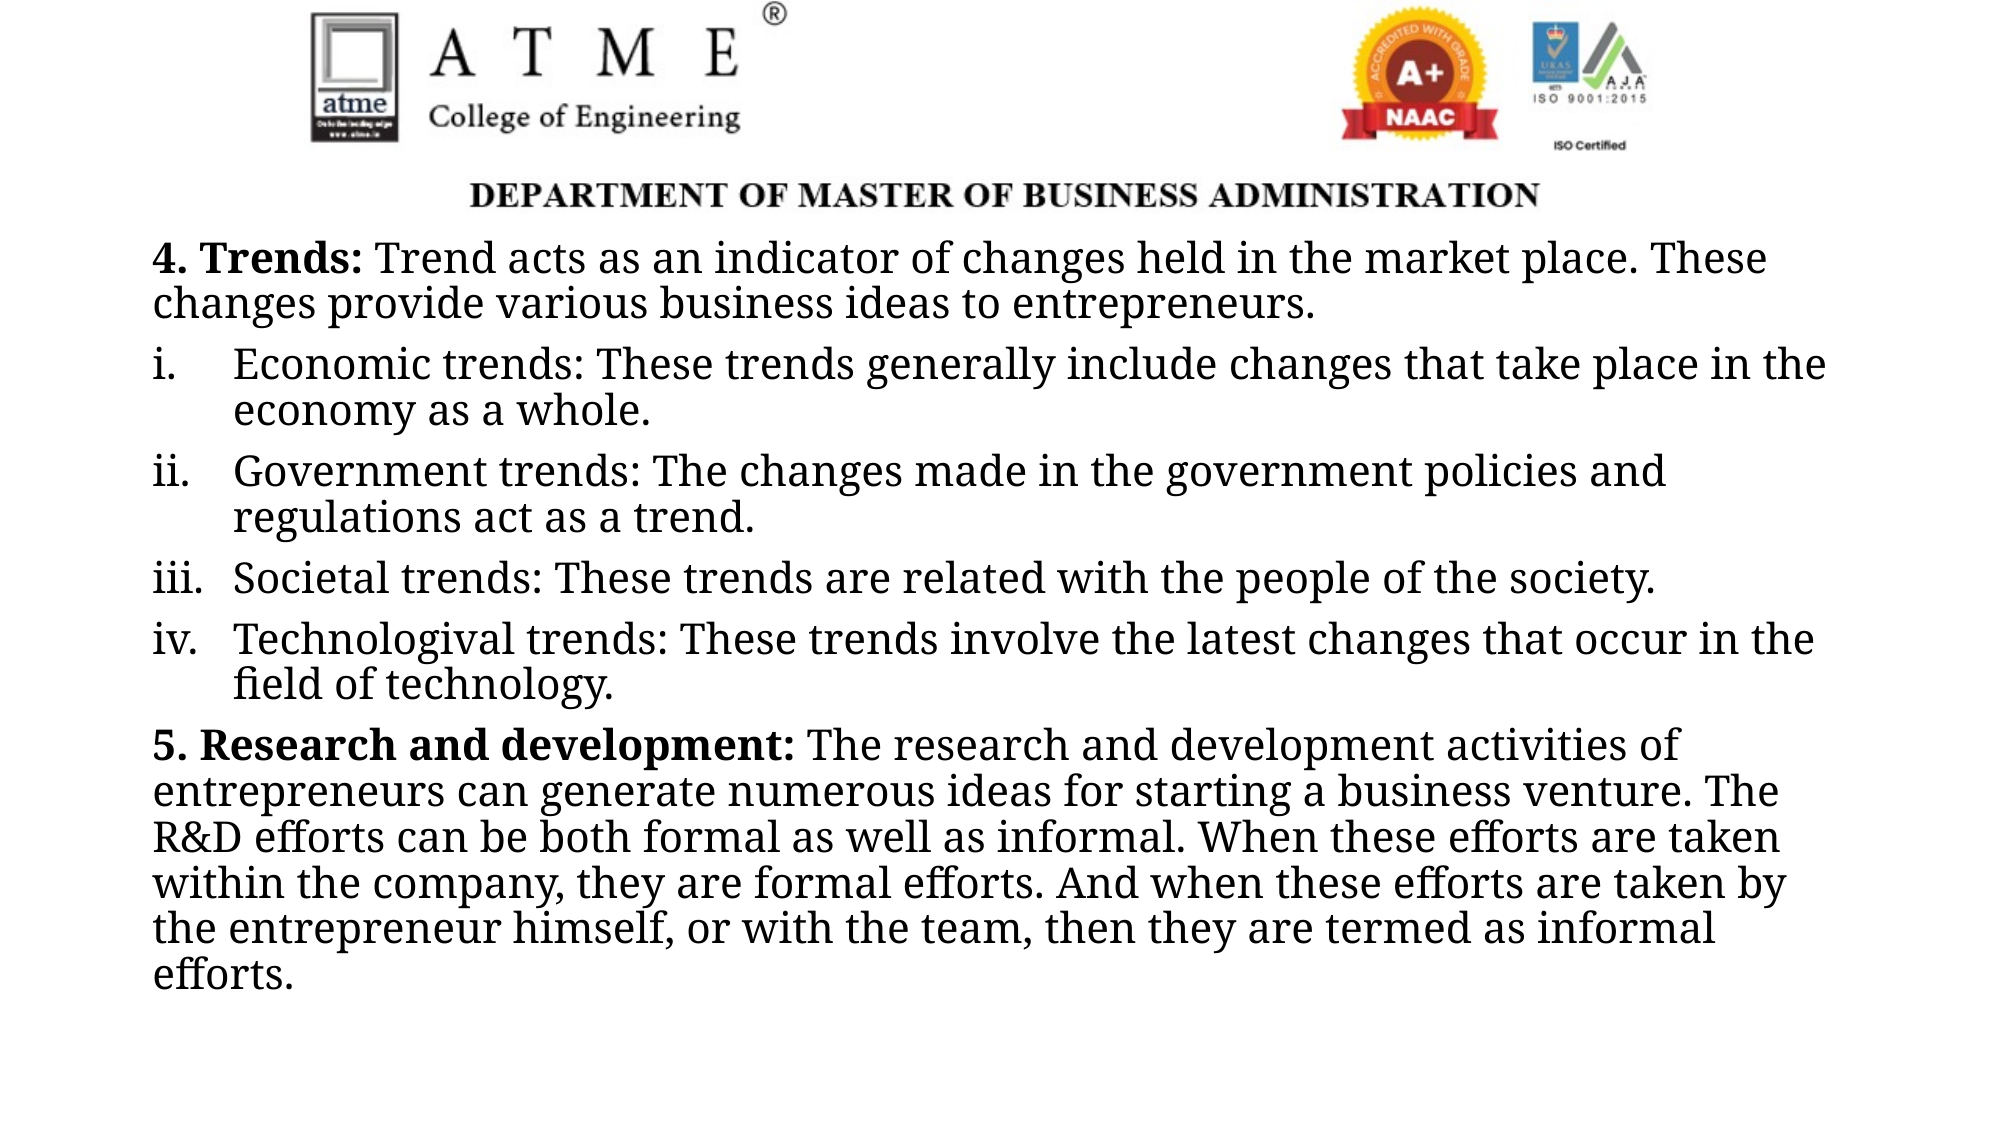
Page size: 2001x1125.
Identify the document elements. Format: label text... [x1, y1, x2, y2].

list 4. Trends: Trend acts as an indicator of changes held in the market place. These changes provide various business ideas to entrepreneurs. Economic trends: These trends generally include changes that take place in the economy as a whole. Government trends: The changes made in the government policies and regulations act as a trend. Societal trends: These trends are related with the people of the society. Technologival trends: These trends involve the latest changes that occur in the field of technology. 5. Research and development: The research and development activities of entrepreneurs can generate numerous ideas for starting a business venture. The R&D efforts can be both formal as well as informal. When these efforts are taken within the company, they are formal efforts. And when these efforts are taken by the entrepreneur himself, or with the team, then they are termed as informal efforts. [137, 229, 1863, 1014]
picture [303, 0, 1697, 215]
